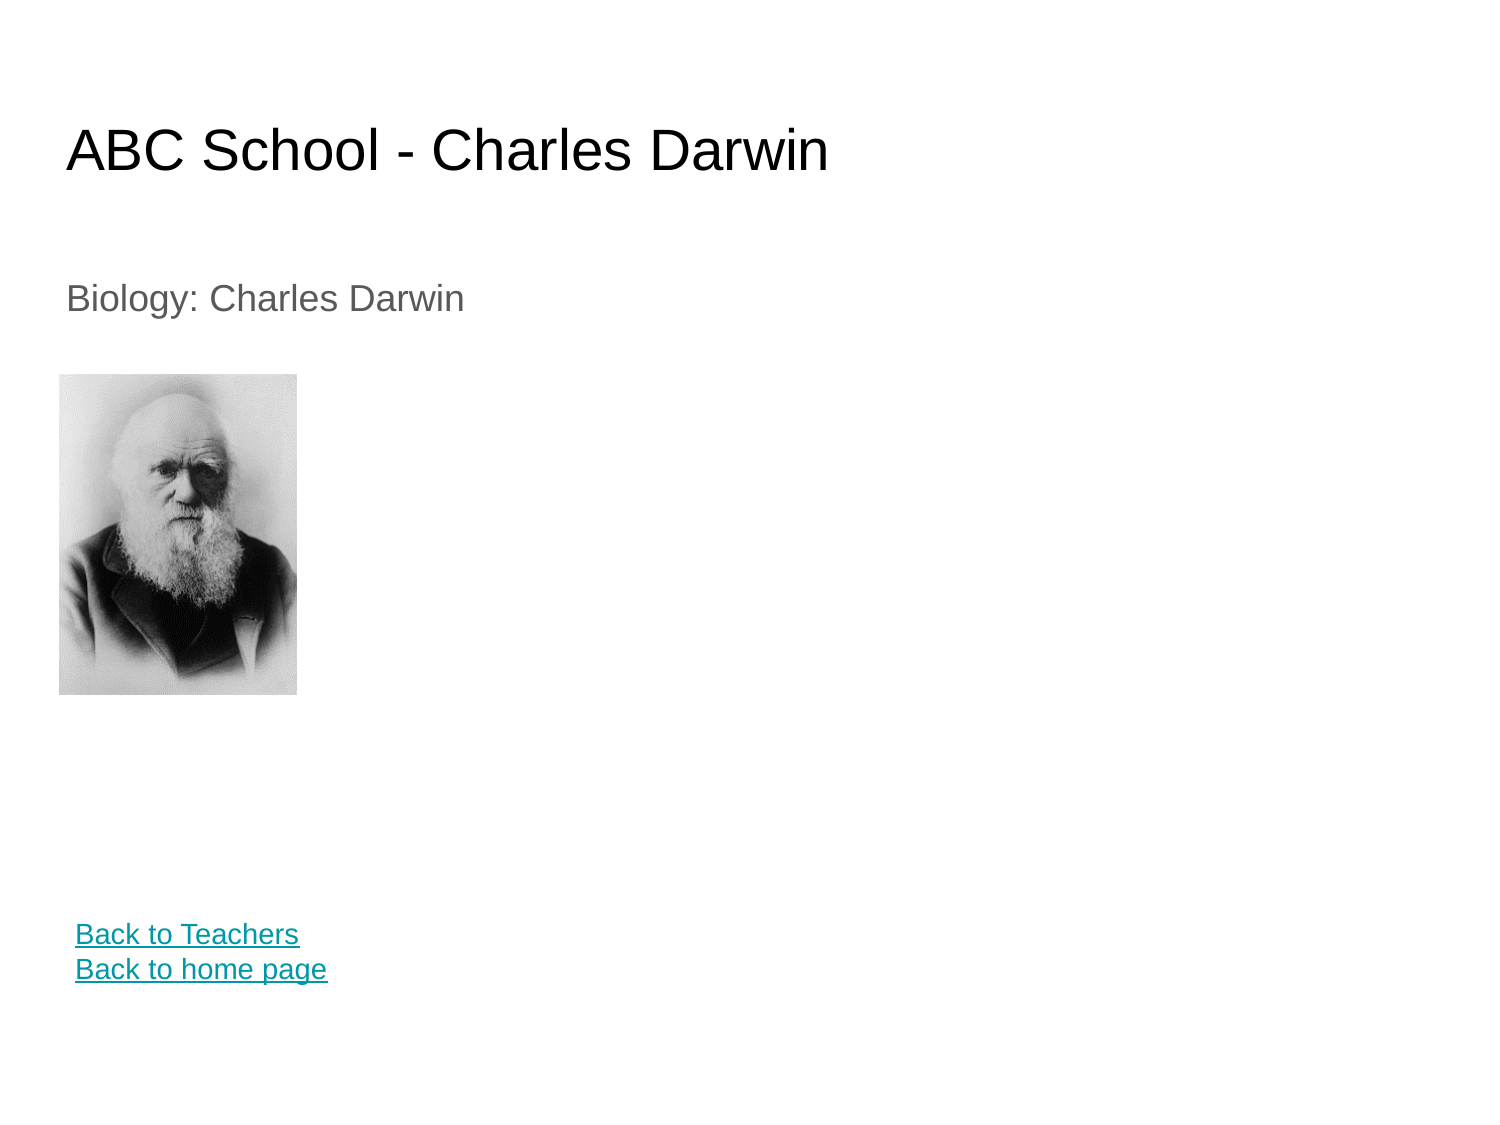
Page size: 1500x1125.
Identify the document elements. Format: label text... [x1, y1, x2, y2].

text_box Back to Teachers Back to home page [59, 900, 1106, 1064]
list Biology: Charles Darwin [51, 252, 1449, 1000]
title ABC School - Charles Darwin [51, 97, 1449, 223]
picture [59, 374, 297, 695]
